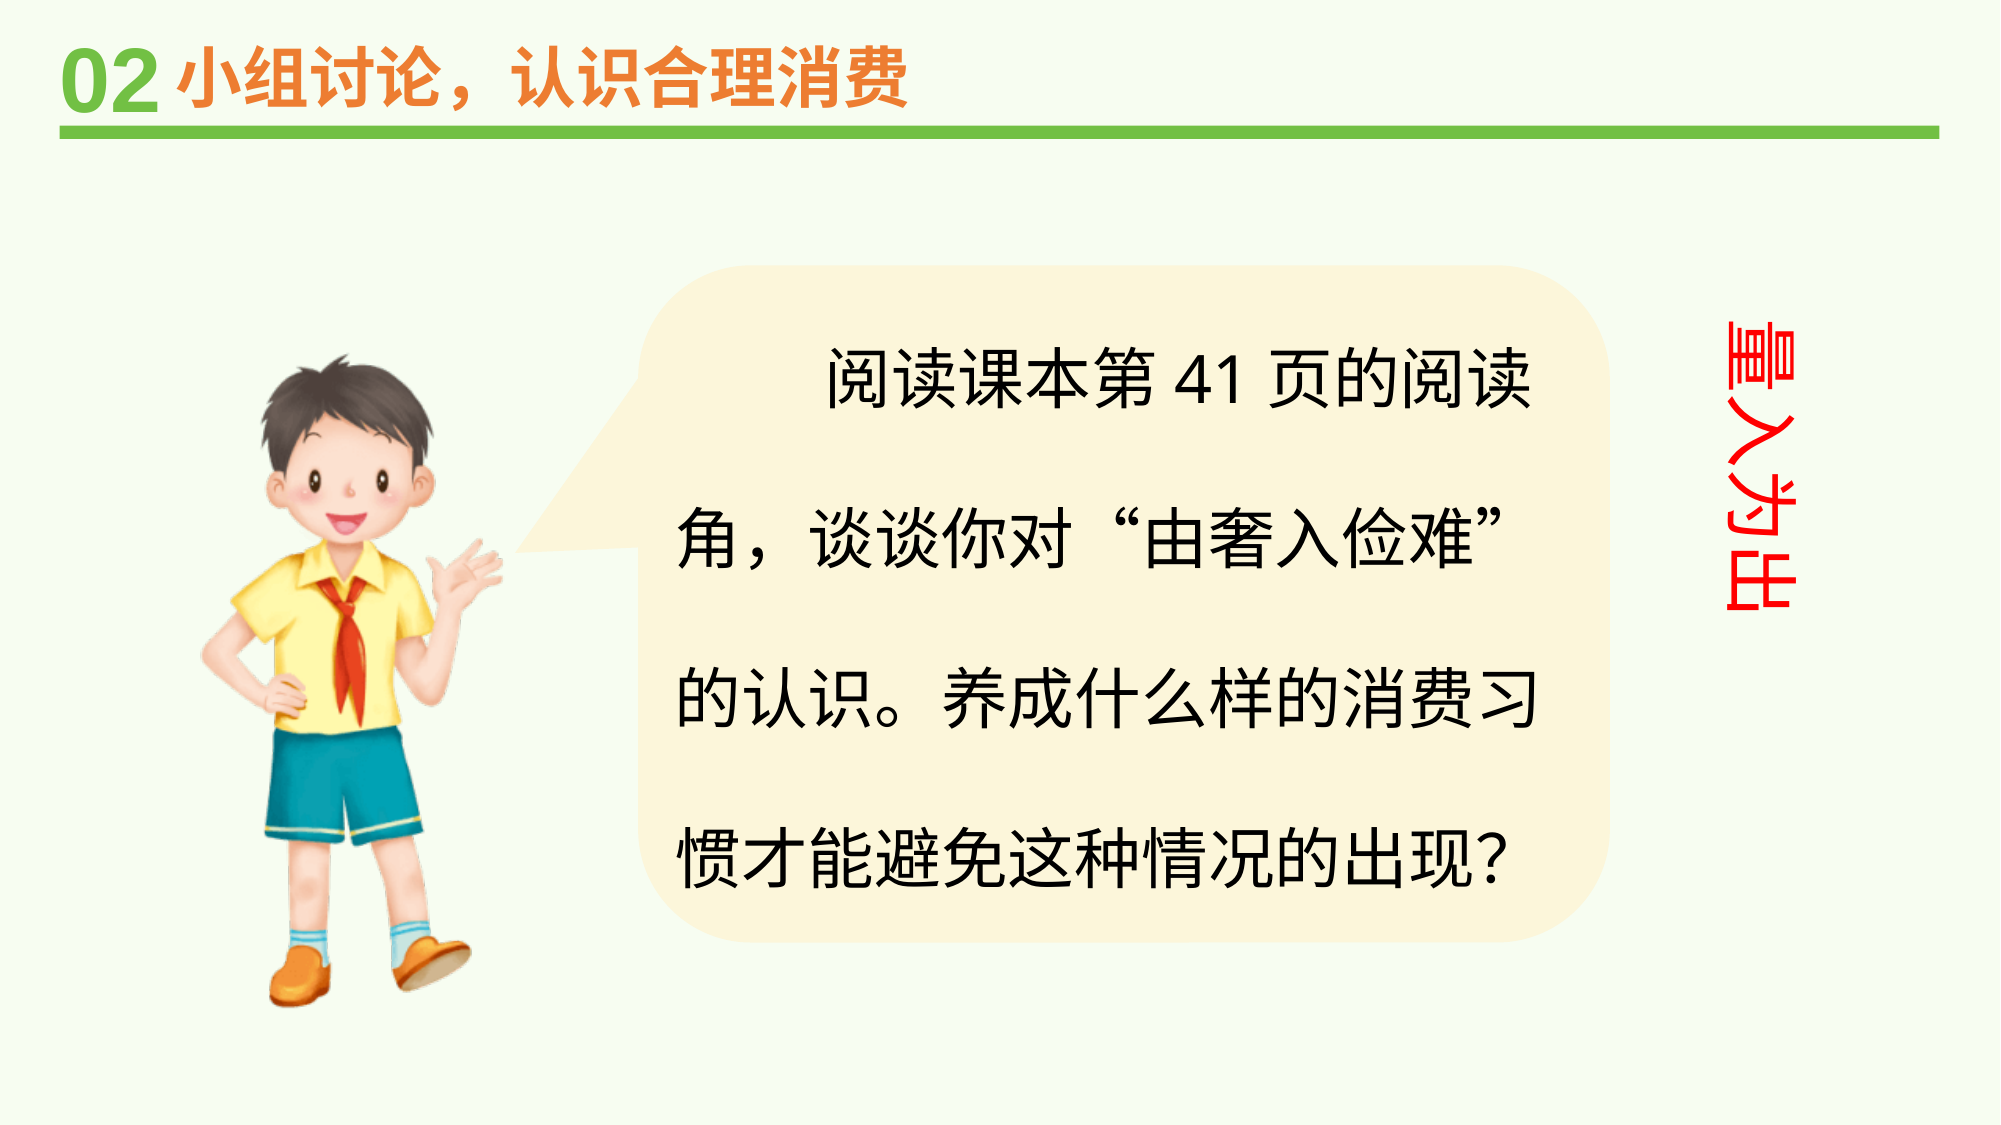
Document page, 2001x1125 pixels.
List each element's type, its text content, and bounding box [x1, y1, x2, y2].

text_box [59, 125, 1940, 140]
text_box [638, 250, 1611, 943]
picture [190, 350, 514, 1016]
text_box 小组讨论，认识合理消费 [160, 28, 940, 123]
text_box 02 [59, 24, 161, 128]
text_box 量入为出 [1694, 303, 1817, 907]
